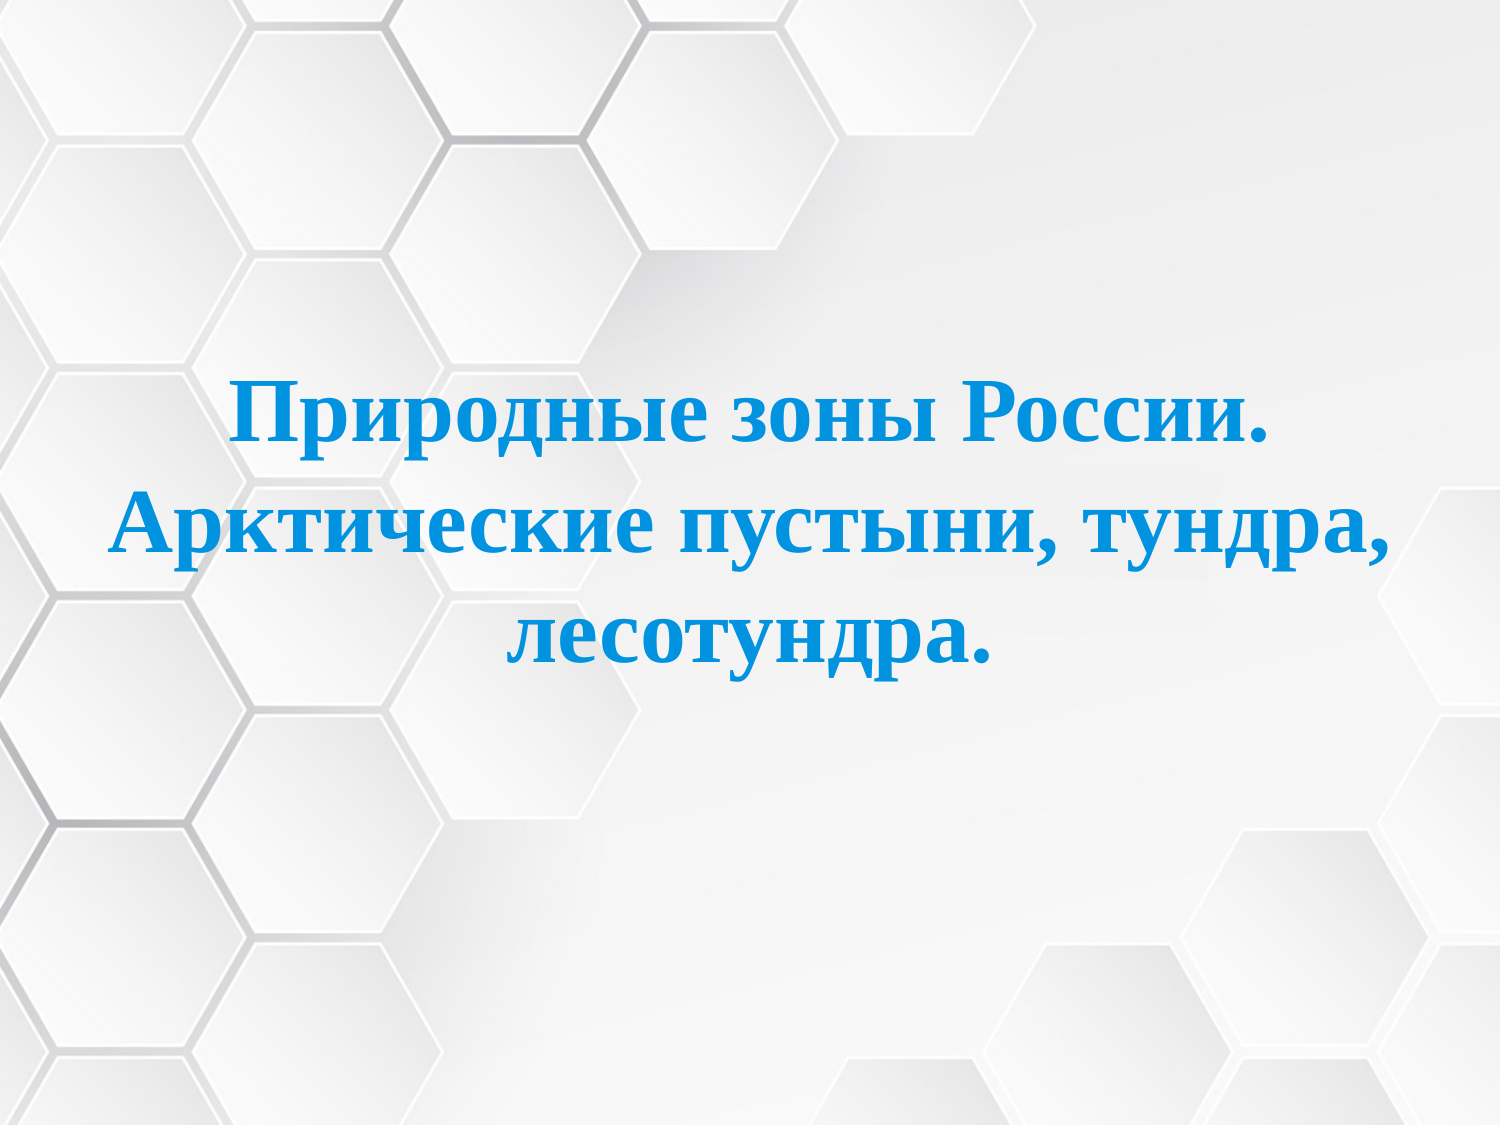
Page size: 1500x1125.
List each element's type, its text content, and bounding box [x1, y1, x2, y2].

title Природные зоны России. Арктические пустыни, тундра, лесотундра. [41, 314, 1459, 717]
picture [0, 0, 1500, 1125]
